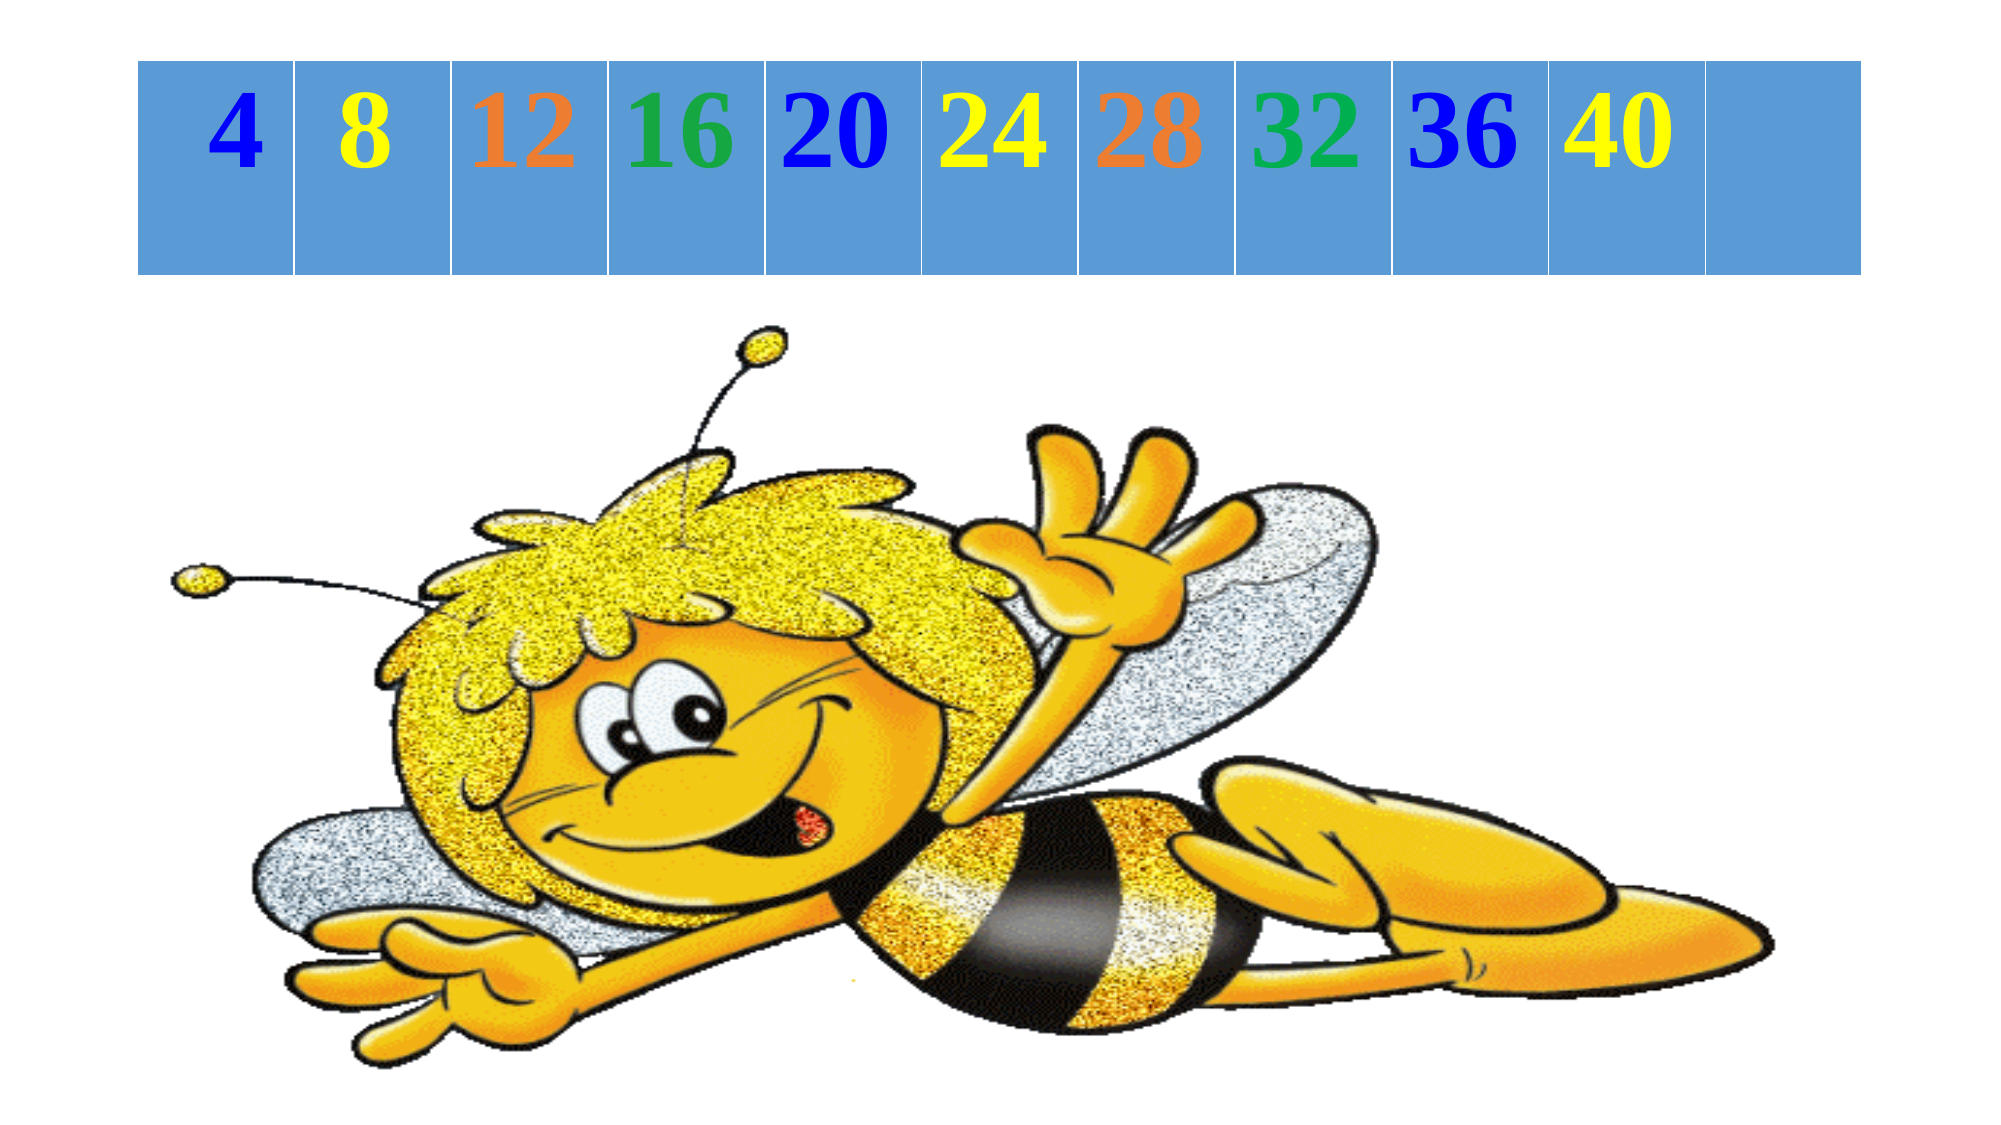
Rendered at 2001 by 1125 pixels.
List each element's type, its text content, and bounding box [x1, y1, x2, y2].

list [137, 277, 1863, 1092]
table_header 12 [452, 61, 607, 275]
table_header 36 [1393, 61, 1548, 275]
table_header 40 [1549, 61, 1705, 275]
table_header [1706, 61, 1861, 275]
table_header 4 [138, 61, 293, 275]
table_header 20 [766, 61, 921, 275]
table_header 32 [1236, 61, 1391, 275]
table_header 16 [609, 61, 764, 275]
table_header 28 [1079, 61, 1234, 275]
table_header 24 [922, 61, 1077, 275]
table_header 8 [295, 61, 450, 275]
